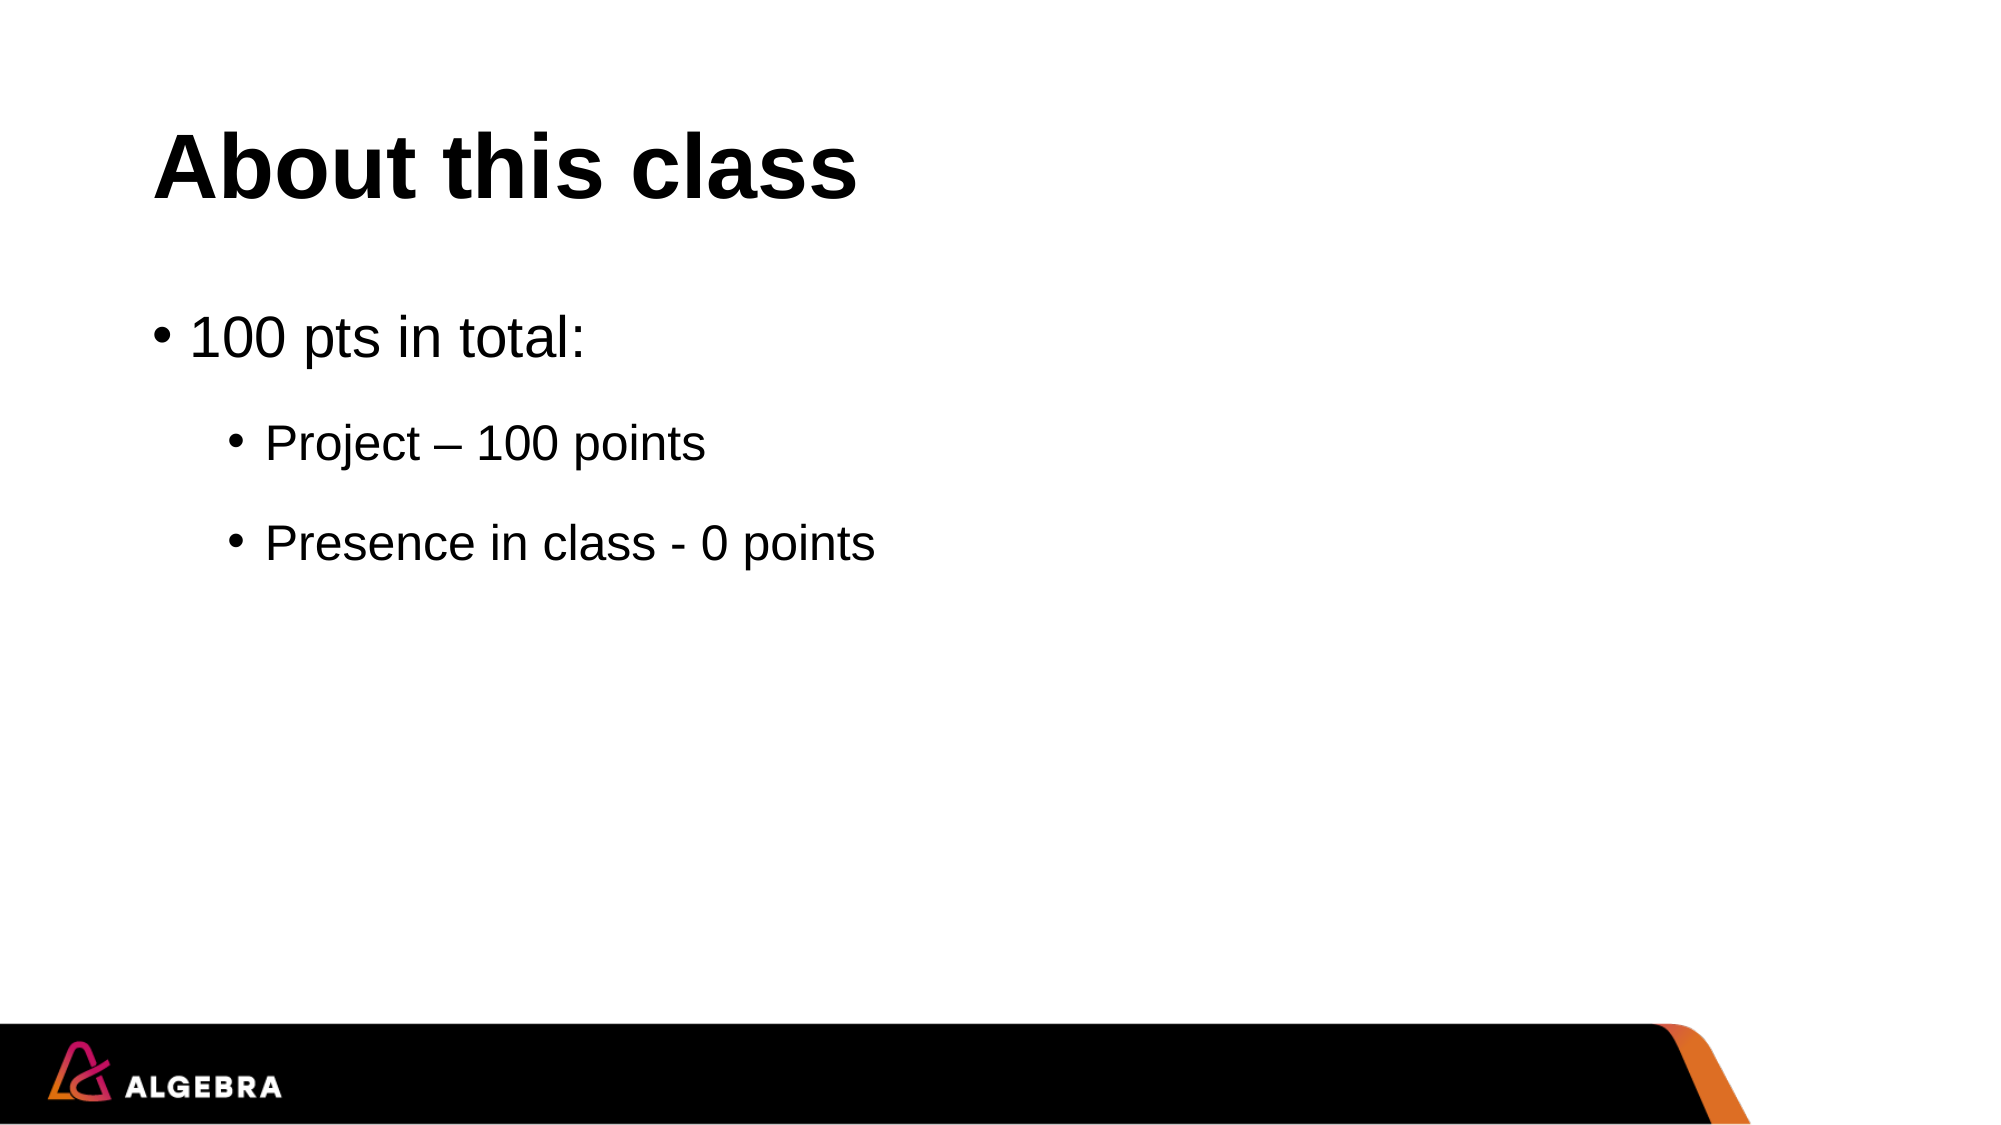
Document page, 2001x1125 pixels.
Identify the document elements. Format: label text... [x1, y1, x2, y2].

list 100 pts in total: Project – 100 points Presence in class - 0 points [137, 299, 1863, 879]
title About this class [137, 59, 1863, 278]
picture [0, 1023, 1958, 1125]
